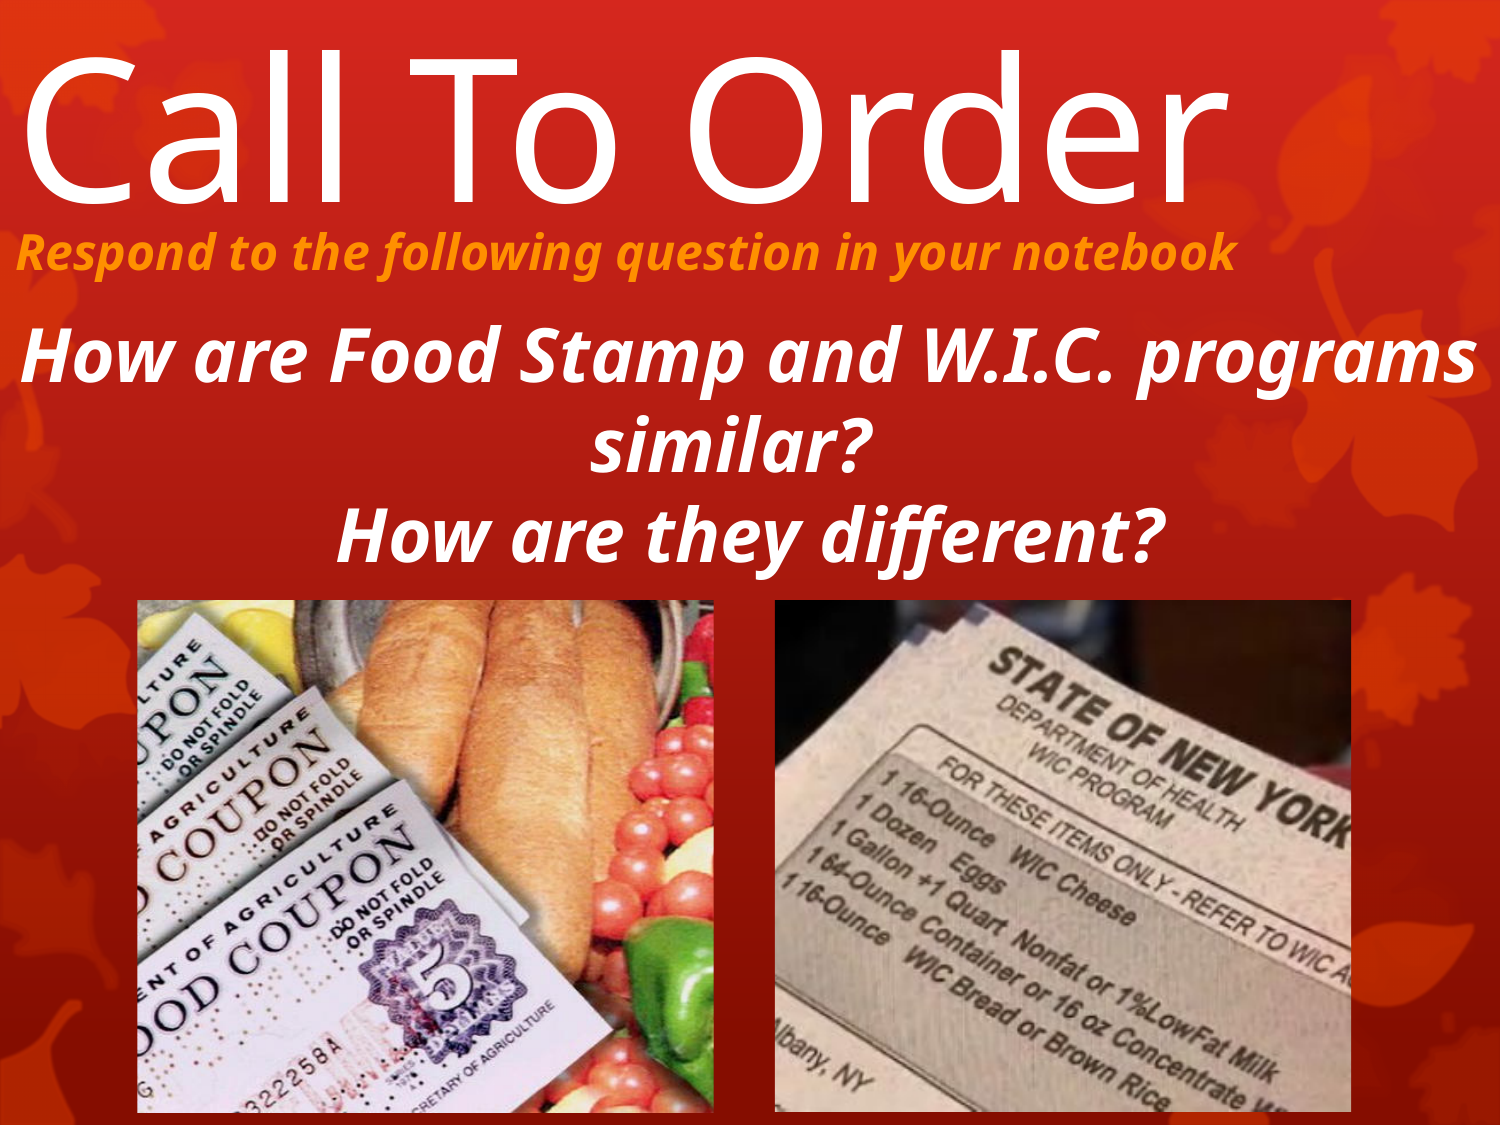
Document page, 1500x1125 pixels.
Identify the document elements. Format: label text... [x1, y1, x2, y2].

subtitle Respond to the following question in your notebook [0, 212, 1500, 299]
picture [774, 599, 1352, 1112]
title Call To Order [0, 0, 1500, 212]
picture [136, 599, 715, 1113]
text_box How are Food Stamp and W.I.C. programs similar? How are they different? [0, 299, 1500, 900]
